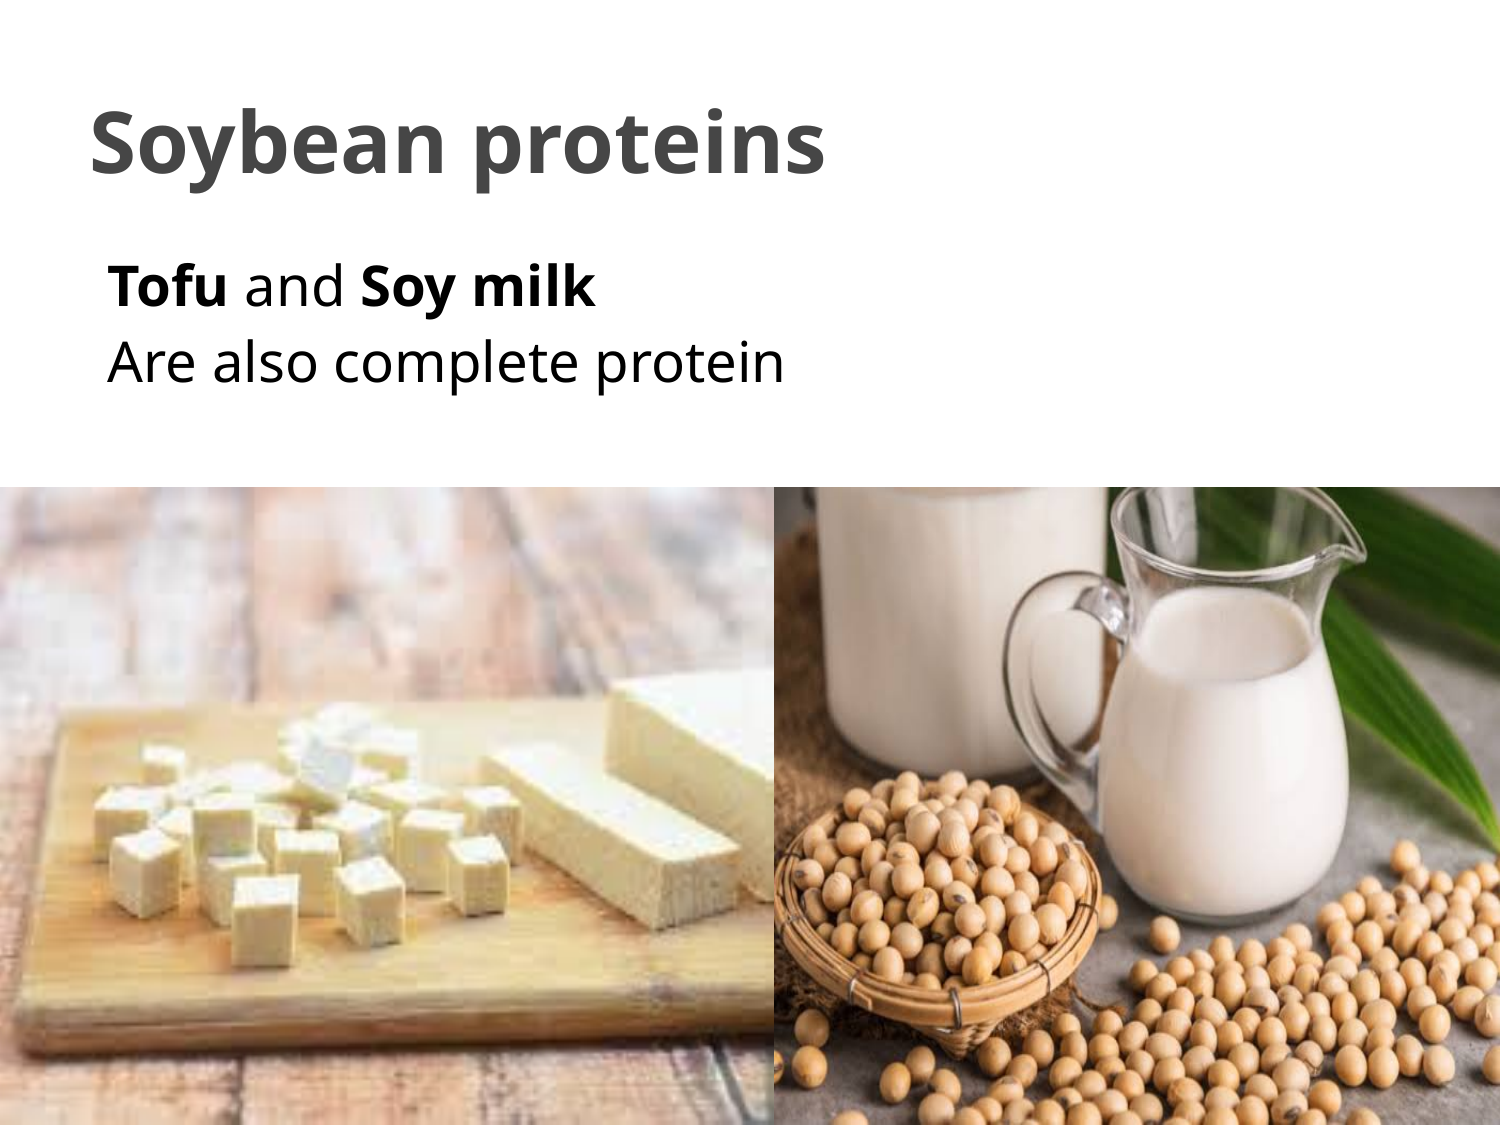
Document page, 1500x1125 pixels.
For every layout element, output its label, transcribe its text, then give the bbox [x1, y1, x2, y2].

list Tofu and Soy milk Are also complete protein [75, 243, 1425, 486]
picture [0, 487, 1500, 1125]
title Soybean proteins [75, 45, 1425, 233]
